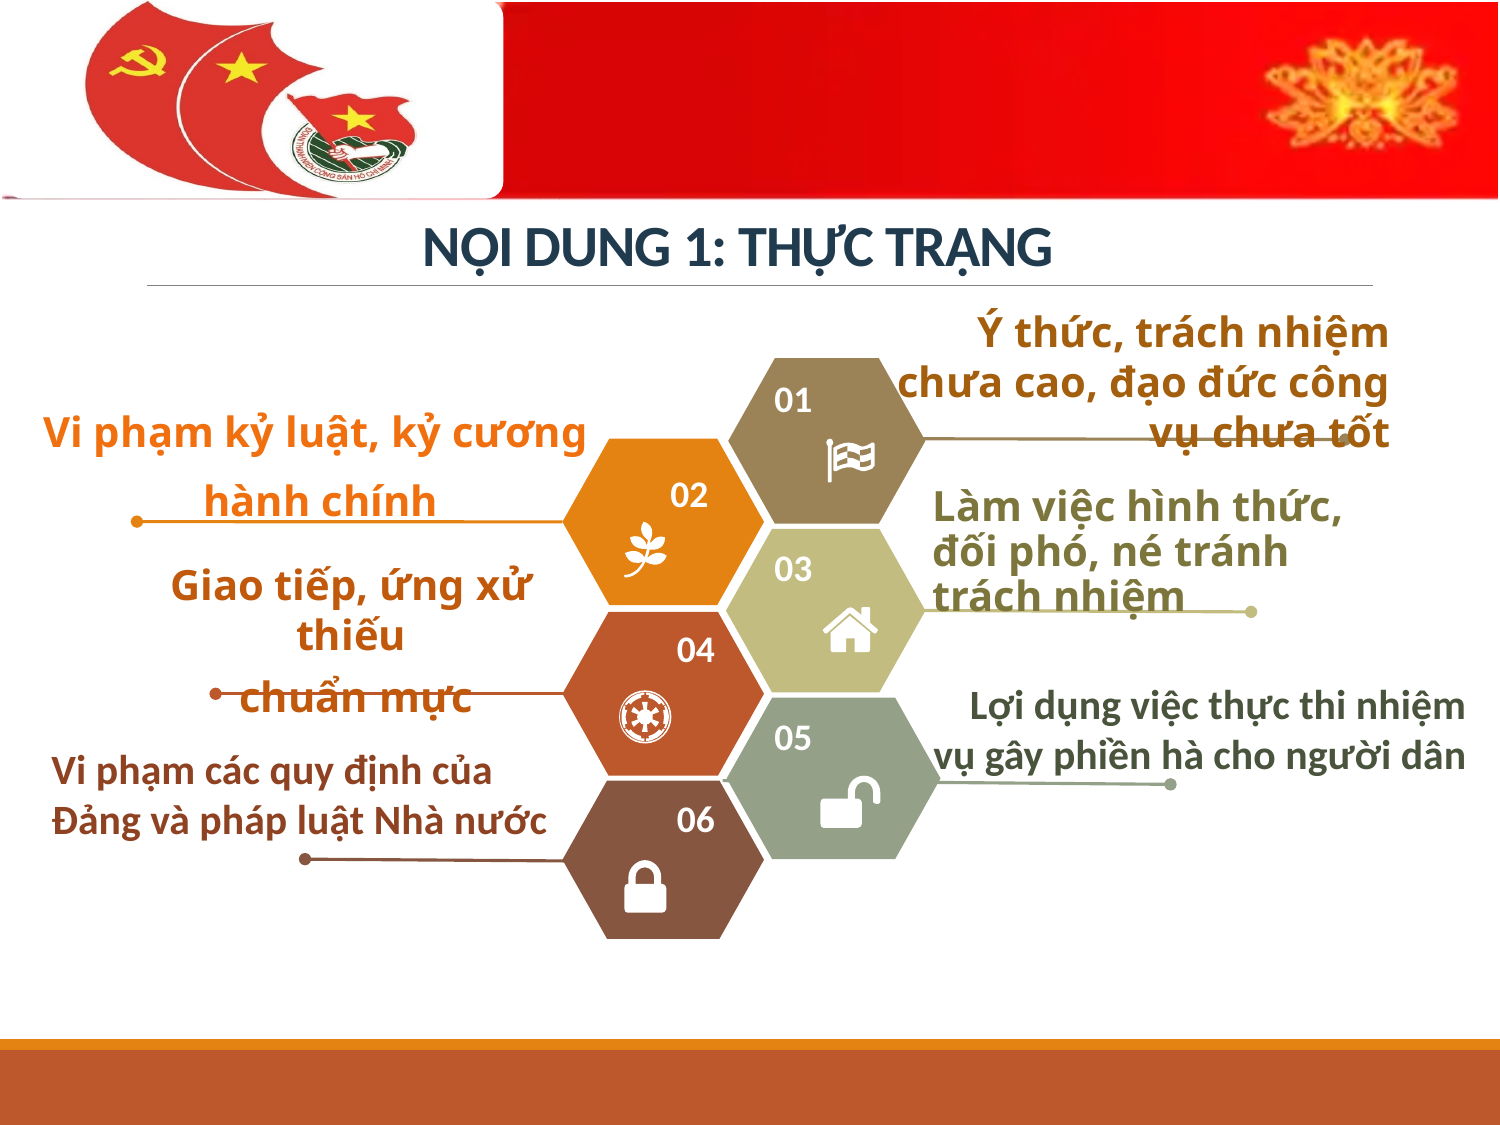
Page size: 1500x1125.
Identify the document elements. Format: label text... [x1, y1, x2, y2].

title NỘI DUNG 1: THỰC TRẠNG [116, 38, 1373, 284]
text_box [132, 660, 719, 738]
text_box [727, 329, 1391, 525]
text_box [722, 651, 1468, 860]
picture [0, 0, 1500, 1039]
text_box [51, 741, 765, 940]
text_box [36, 404, 879, 653]
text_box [888, 507, 1381, 648]
